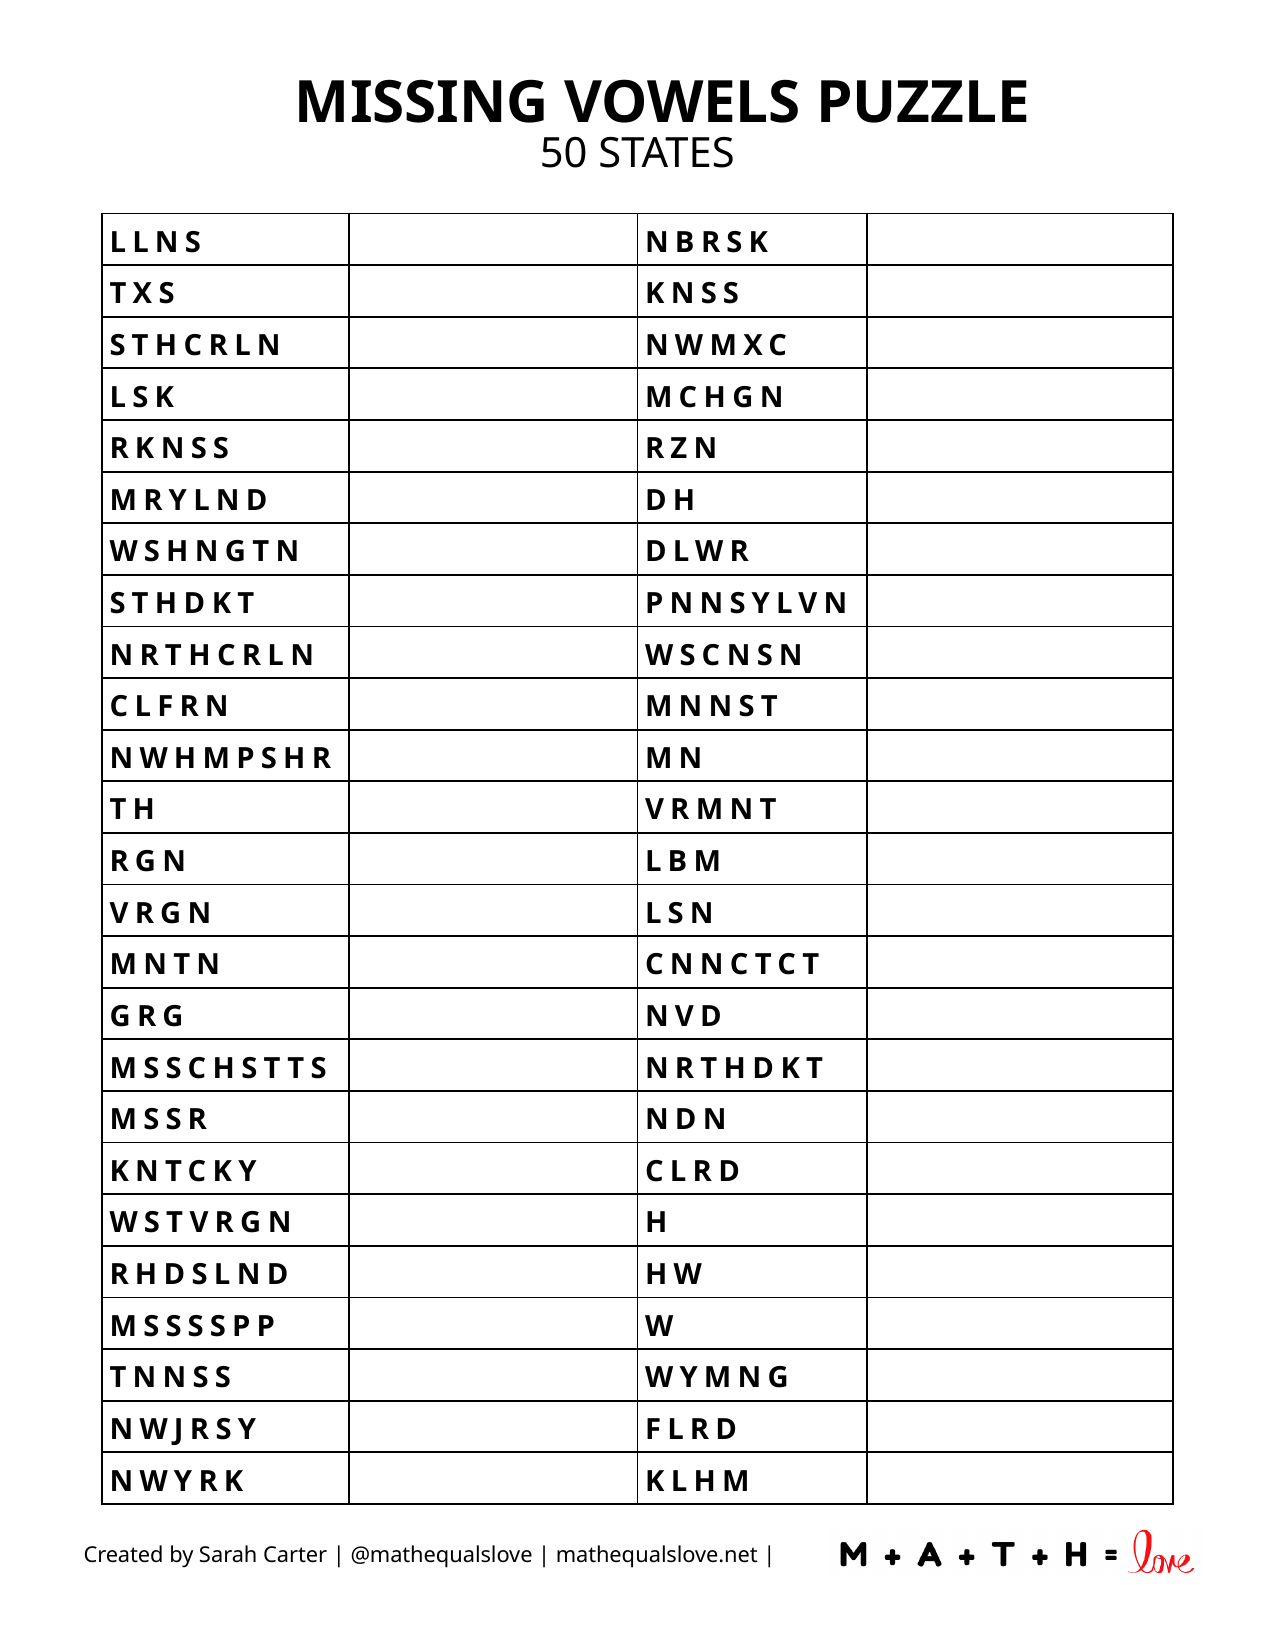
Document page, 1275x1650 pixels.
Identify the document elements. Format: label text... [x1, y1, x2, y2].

table_cell [868, 524, 1172, 574]
text_box 50 STATES [74, 118, 1200, 184]
table_cell LBM [638, 834, 866, 884]
text_box MISSING VOWELS PUZZLE [99, 56, 1225, 141]
table_cell KNSS [638, 266, 866, 316]
table_cell [350, 1402, 637, 1451]
table_cell RZN [638, 421, 866, 471]
table_cell [868, 937, 1172, 987]
table_cell KLHM [638, 1453, 866, 1503]
table_cell NWJRSY [103, 1402, 348, 1451]
table_cell [350, 989, 637, 1038]
table_cell MNTN [103, 937, 348, 987]
table_cell [350, 1092, 637, 1142]
table_cell NDN [638, 1092, 866, 1142]
table_cell [868, 1402, 1172, 1451]
table_cell [868, 1453, 1172, 1503]
table_cell [350, 834, 637, 884]
table_cell WSCNSN [638, 627, 866, 677]
table_cell DH [638, 473, 866, 522]
table_cell MCHGN [638, 369, 866, 419]
table_cell PNNSYLVN [638, 576, 866, 626]
table_cell DLWR [638, 524, 866, 574]
table_cell RGN [103, 834, 348, 884]
table_cell FLRD [638, 1402, 866, 1451]
table_cell [868, 1298, 1172, 1348]
table_cell [350, 937, 637, 987]
table_cell CNNCTCT [638, 937, 866, 987]
table_cell RHDSLND [103, 1247, 348, 1297]
table_cell [868, 318, 1172, 367]
table_cell [350, 1040, 637, 1090]
table_cell [868, 369, 1172, 419]
table_header LLNS [103, 214, 348, 264]
table_cell [350, 627, 637, 677]
table_cell [350, 576, 637, 626]
table_cell [868, 576, 1172, 626]
table_cell [350, 266, 637, 316]
table_cell [350, 1247, 637, 1297]
table_cell [868, 1143, 1172, 1193]
table_cell NWYRK [103, 1453, 348, 1503]
table_cell NWHMPSHR [103, 731, 348, 780]
table_cell [350, 1143, 637, 1193]
table_cell [868, 834, 1172, 884]
table_cell W [638, 1298, 866, 1348]
table_cell [350, 1453, 637, 1503]
table_cell [868, 1092, 1172, 1142]
table_cell [350, 679, 637, 729]
text_box Created by Sarah Carter | @mathequalslove | mathequalslove.net | [68, 1533, 826, 1575]
table_cell [350, 524, 637, 574]
table_cell [350, 369, 637, 419]
table_cell WSTVRGN [103, 1195, 348, 1245]
table_cell [868, 1195, 1172, 1245]
picture [826, 1526, 1203, 1578]
table_cell MN [638, 731, 866, 780]
table_cell NWMXC [638, 318, 866, 367]
table_cell [868, 627, 1172, 677]
table_cell MSSR [103, 1092, 348, 1142]
table_cell CLFRN [103, 679, 348, 729]
table_cell [868, 421, 1172, 471]
table_cell MSSSSPP [103, 1298, 348, 1348]
table_cell TXS [103, 266, 348, 316]
table_cell VRMNT [638, 782, 866, 832]
table_cell [868, 1350, 1172, 1400]
table_cell STHCRLN [103, 318, 348, 367]
table_cell [868, 266, 1172, 316]
table_cell [350, 885, 637, 935]
table_cell WYMNG [638, 1350, 866, 1400]
table_header NBRSK [638, 214, 866, 264]
table_header [350, 214, 637, 264]
table_cell [868, 473, 1172, 522]
table_cell TNNSS [103, 1350, 348, 1400]
table_cell WSHNGTN [103, 524, 348, 574]
table_cell KNTCKY [103, 1143, 348, 1193]
table_cell TH [103, 782, 348, 832]
table_cell [868, 731, 1172, 780]
table_cell MNNST [638, 679, 866, 729]
table_cell NVD [638, 989, 866, 1038]
table_cell [350, 1195, 637, 1245]
table_cell [868, 1040, 1172, 1090]
table_cell [350, 782, 637, 832]
table_cell [868, 885, 1172, 935]
table_cell [350, 473, 637, 522]
table_cell CLRD [638, 1143, 866, 1193]
table_cell VRGN [103, 885, 348, 935]
table_cell [868, 989, 1172, 1038]
table_cell RKNSS [103, 421, 348, 471]
table_cell LSN [638, 885, 866, 935]
table_cell [868, 679, 1172, 729]
table_cell [350, 1298, 637, 1348]
table_cell [350, 1350, 637, 1400]
table_cell MSSCHSTTS [103, 1040, 348, 1090]
table_header [868, 214, 1172, 264]
table_cell [868, 782, 1172, 832]
table_cell MRYLND [103, 473, 348, 522]
table_cell HW [638, 1247, 866, 1297]
table_cell [350, 318, 637, 367]
table_cell STHDKT [103, 576, 348, 626]
table_cell [868, 1247, 1172, 1297]
table_cell LSK [103, 369, 348, 419]
table_cell [350, 731, 637, 780]
table_cell GRG [103, 989, 348, 1038]
table_cell H [638, 1195, 866, 1245]
table_cell NRTHCRLN [103, 627, 348, 677]
table_cell [350, 421, 637, 471]
table_cell NRTHDKT [638, 1040, 866, 1090]
